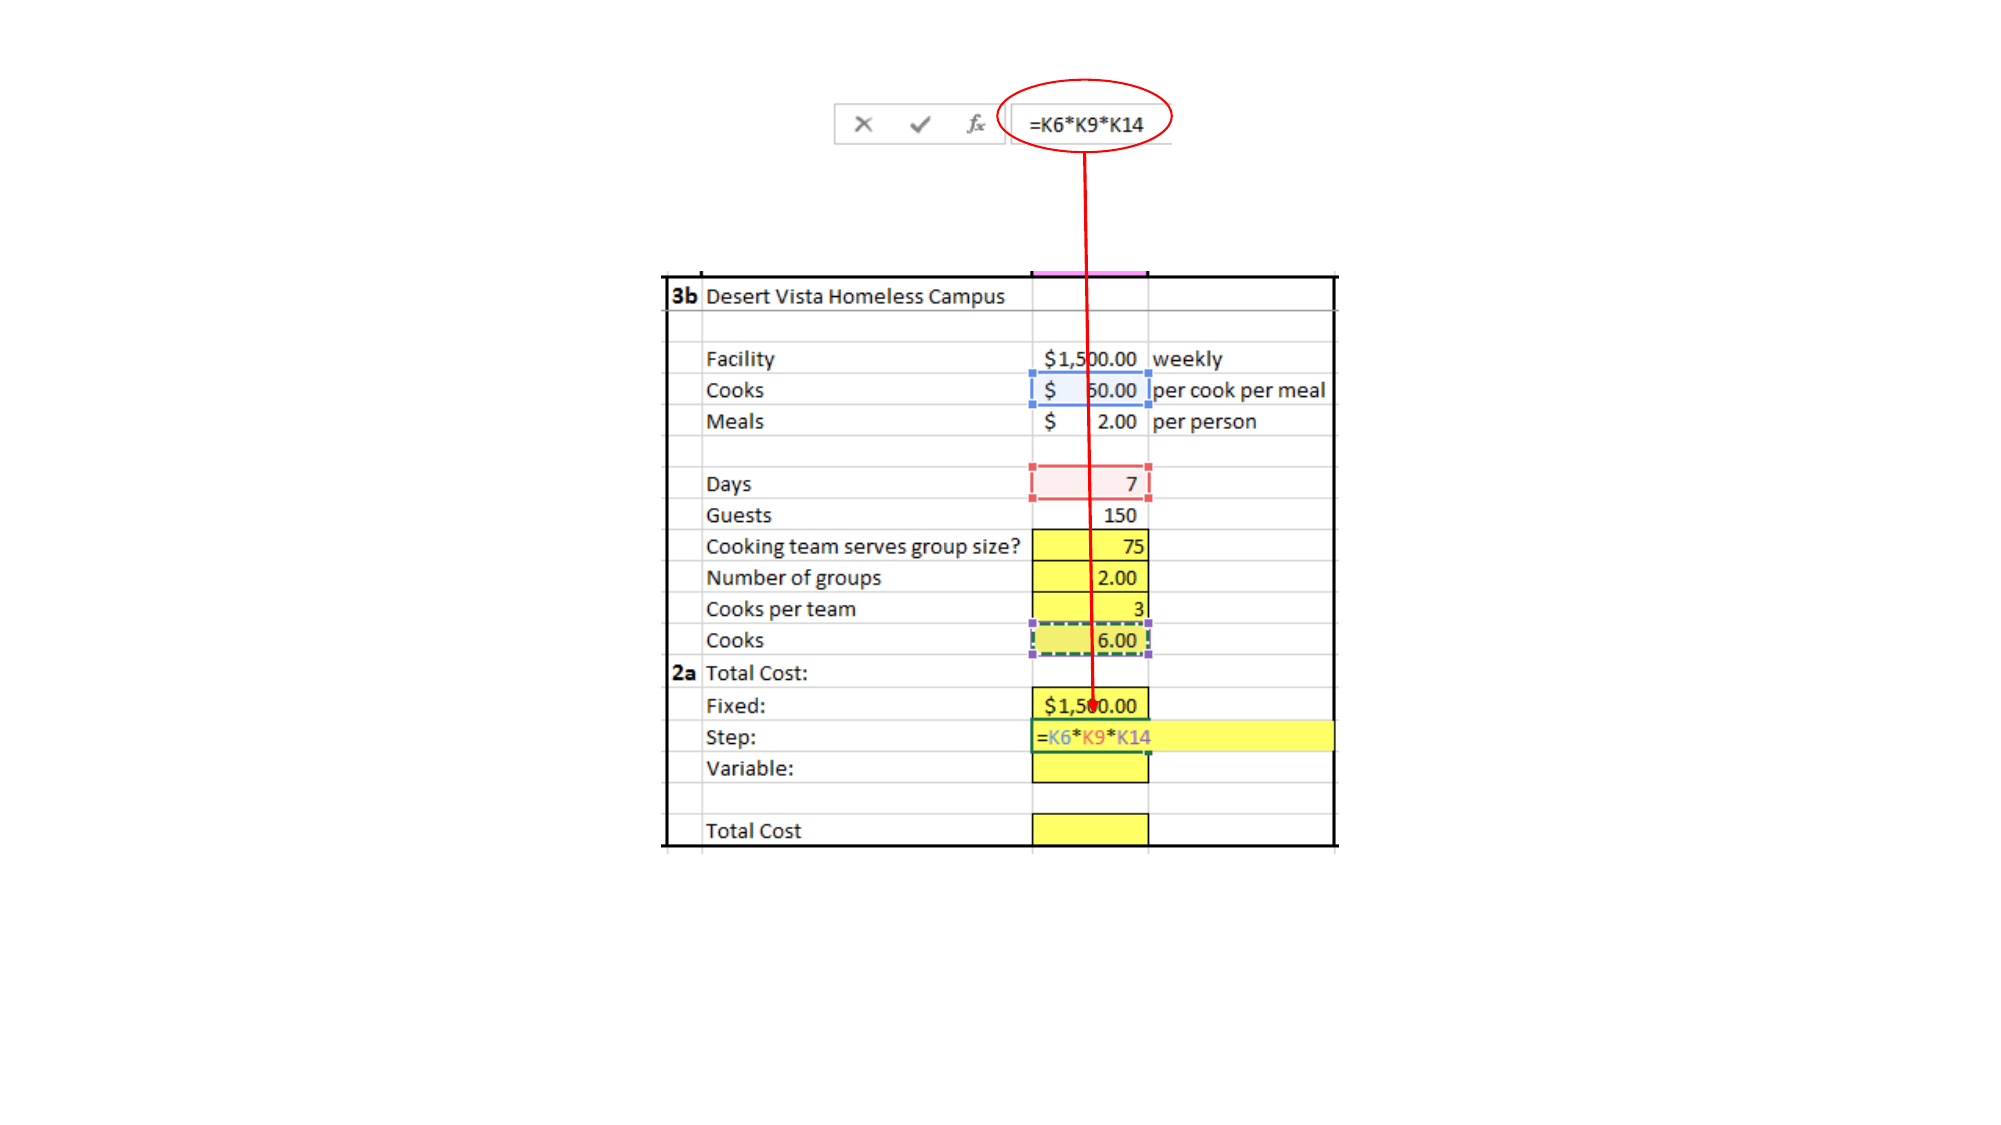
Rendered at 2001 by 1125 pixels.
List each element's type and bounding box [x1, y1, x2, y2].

text_box [1013, 78, 1157, 94]
picture [661, 271, 1339, 854]
text_box [1084, 152, 1094, 714]
picture [828, 94, 1172, 153]
